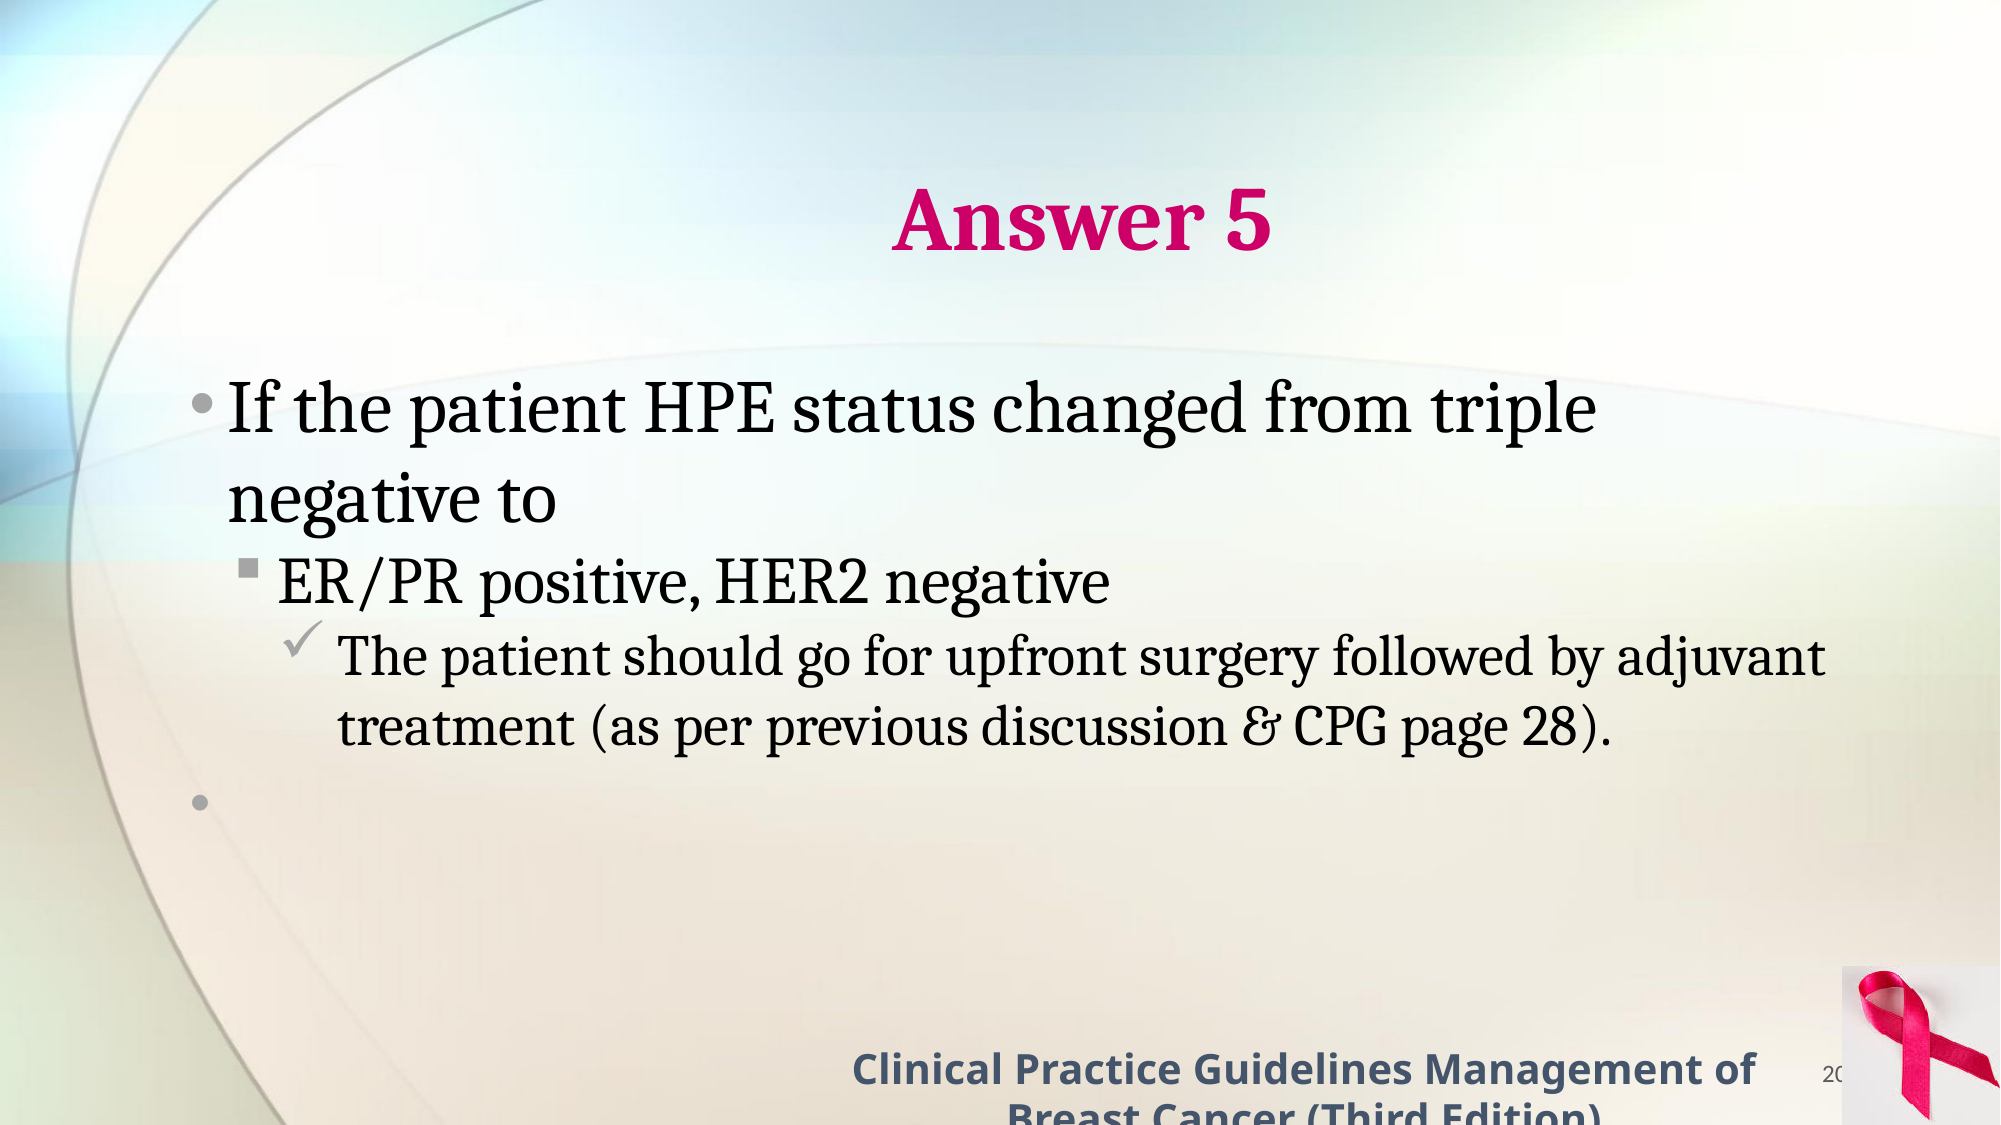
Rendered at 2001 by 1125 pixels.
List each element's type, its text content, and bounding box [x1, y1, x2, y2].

slide_number 20 [1820, 1042, 1832, 1103]
text_box Clinical Practice Guidelines Management of Breast Cancer (Third Edition) [788, 1035, 1820, 1125]
title Answer 5 [342, 105, 1824, 323]
picture [0, 0, 2001, 1125]
list If the patient HPE status changed from triple negative to ER/PR positive, HER2 negative The patient should go for upfront surgery followed by adjuvant treatment (as per previous discussion & CPG page 28). [174, 349, 1863, 1003]
